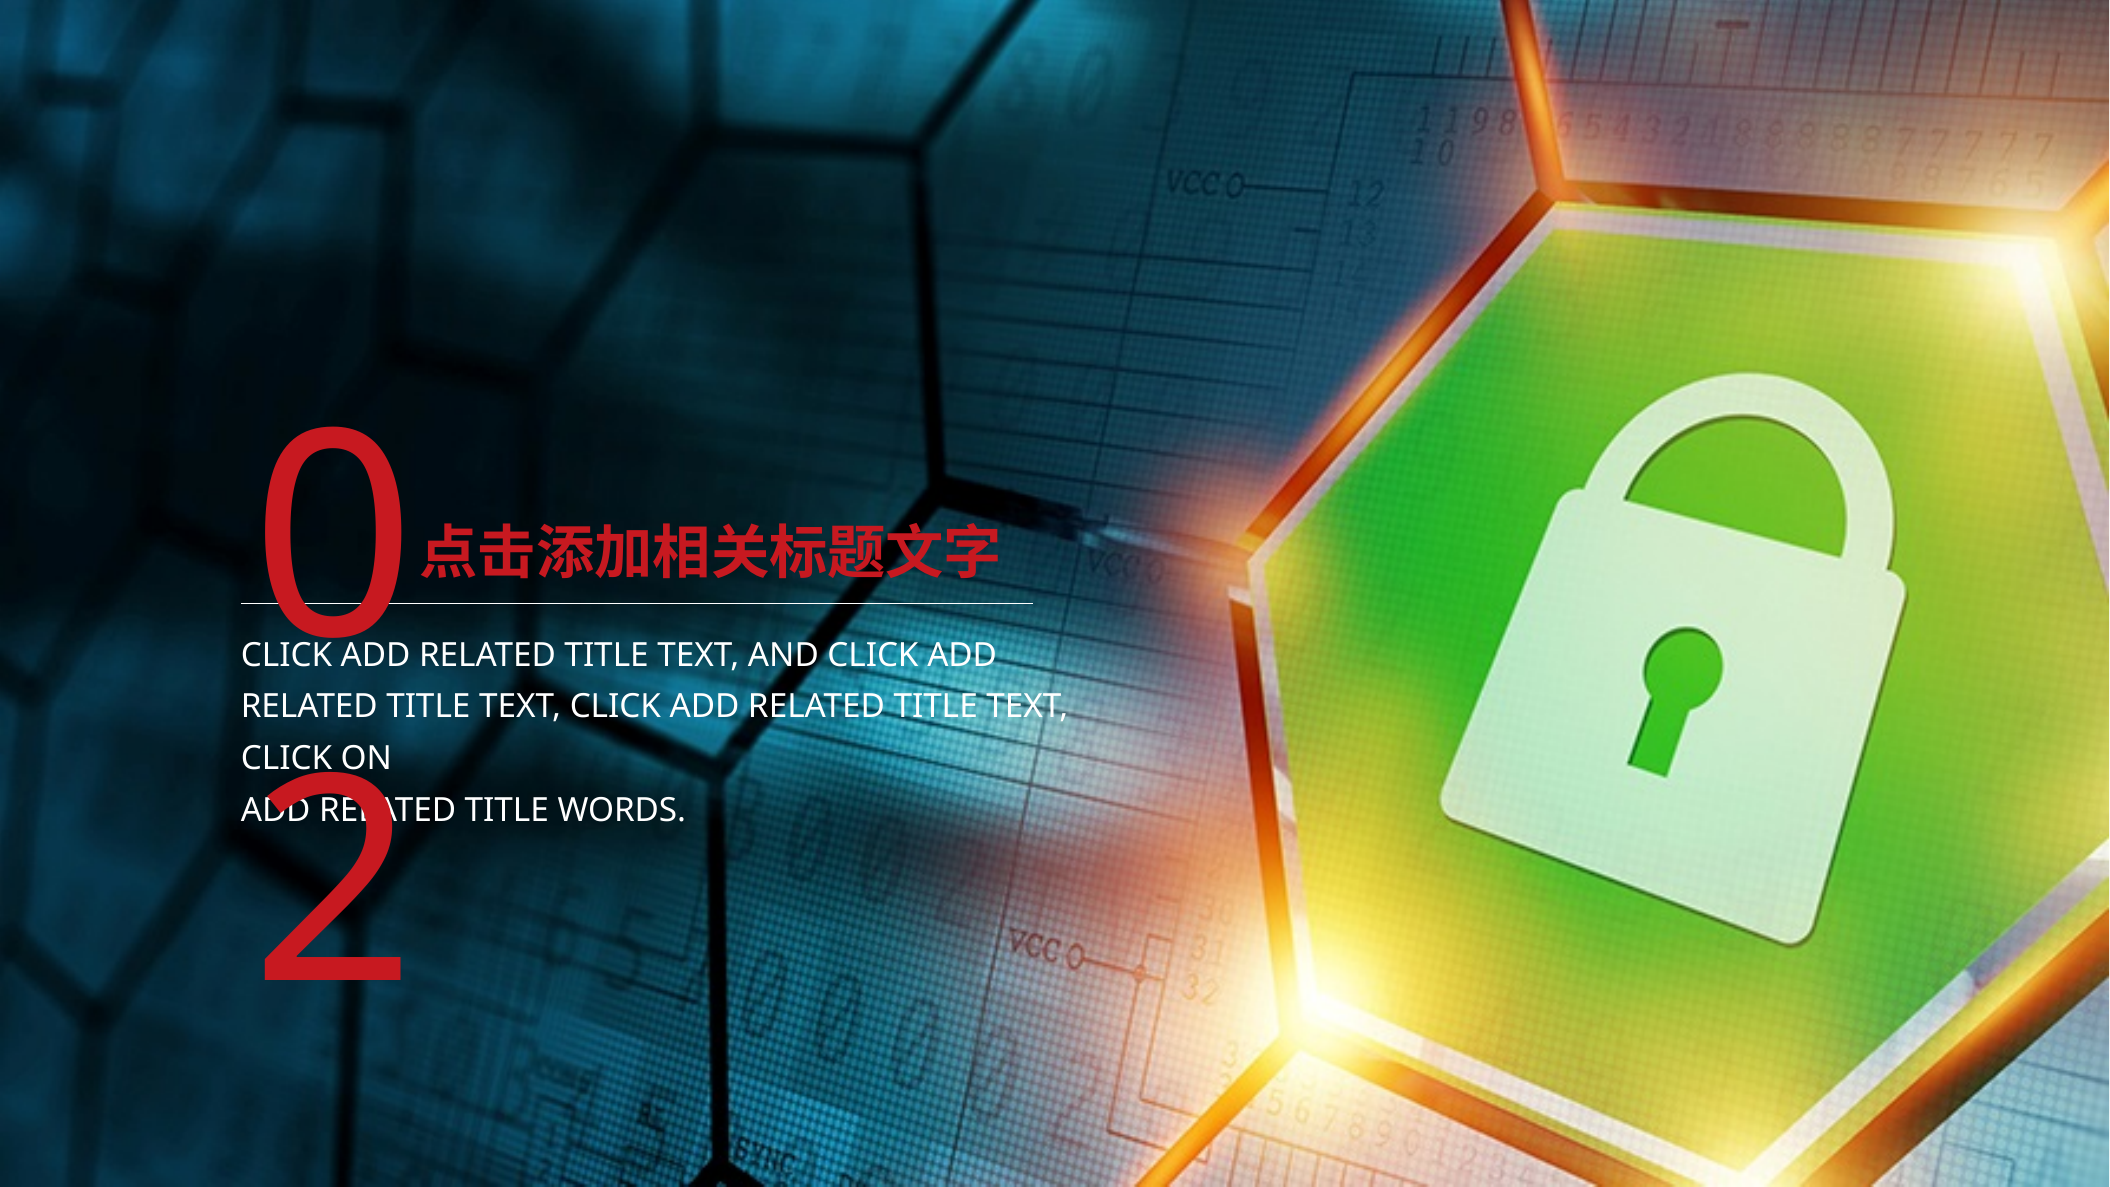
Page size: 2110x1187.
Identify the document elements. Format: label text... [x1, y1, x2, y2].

text_box [0, 0, 2110, 1187]
text_box CLICK ADD RELATED TITLE TEXT, AND CLICK ADD RELATED TITLE TEXT, CLICK ADD RELATED TITLE TEXT, CLICK ON ADD RELATED TITLE WORDS. [539, 620, 1100, 829]
text_box 02 [236, 340, 539, 1046]
text_box 点击添加相关标题文字 [539, 486, 1081, 593]
